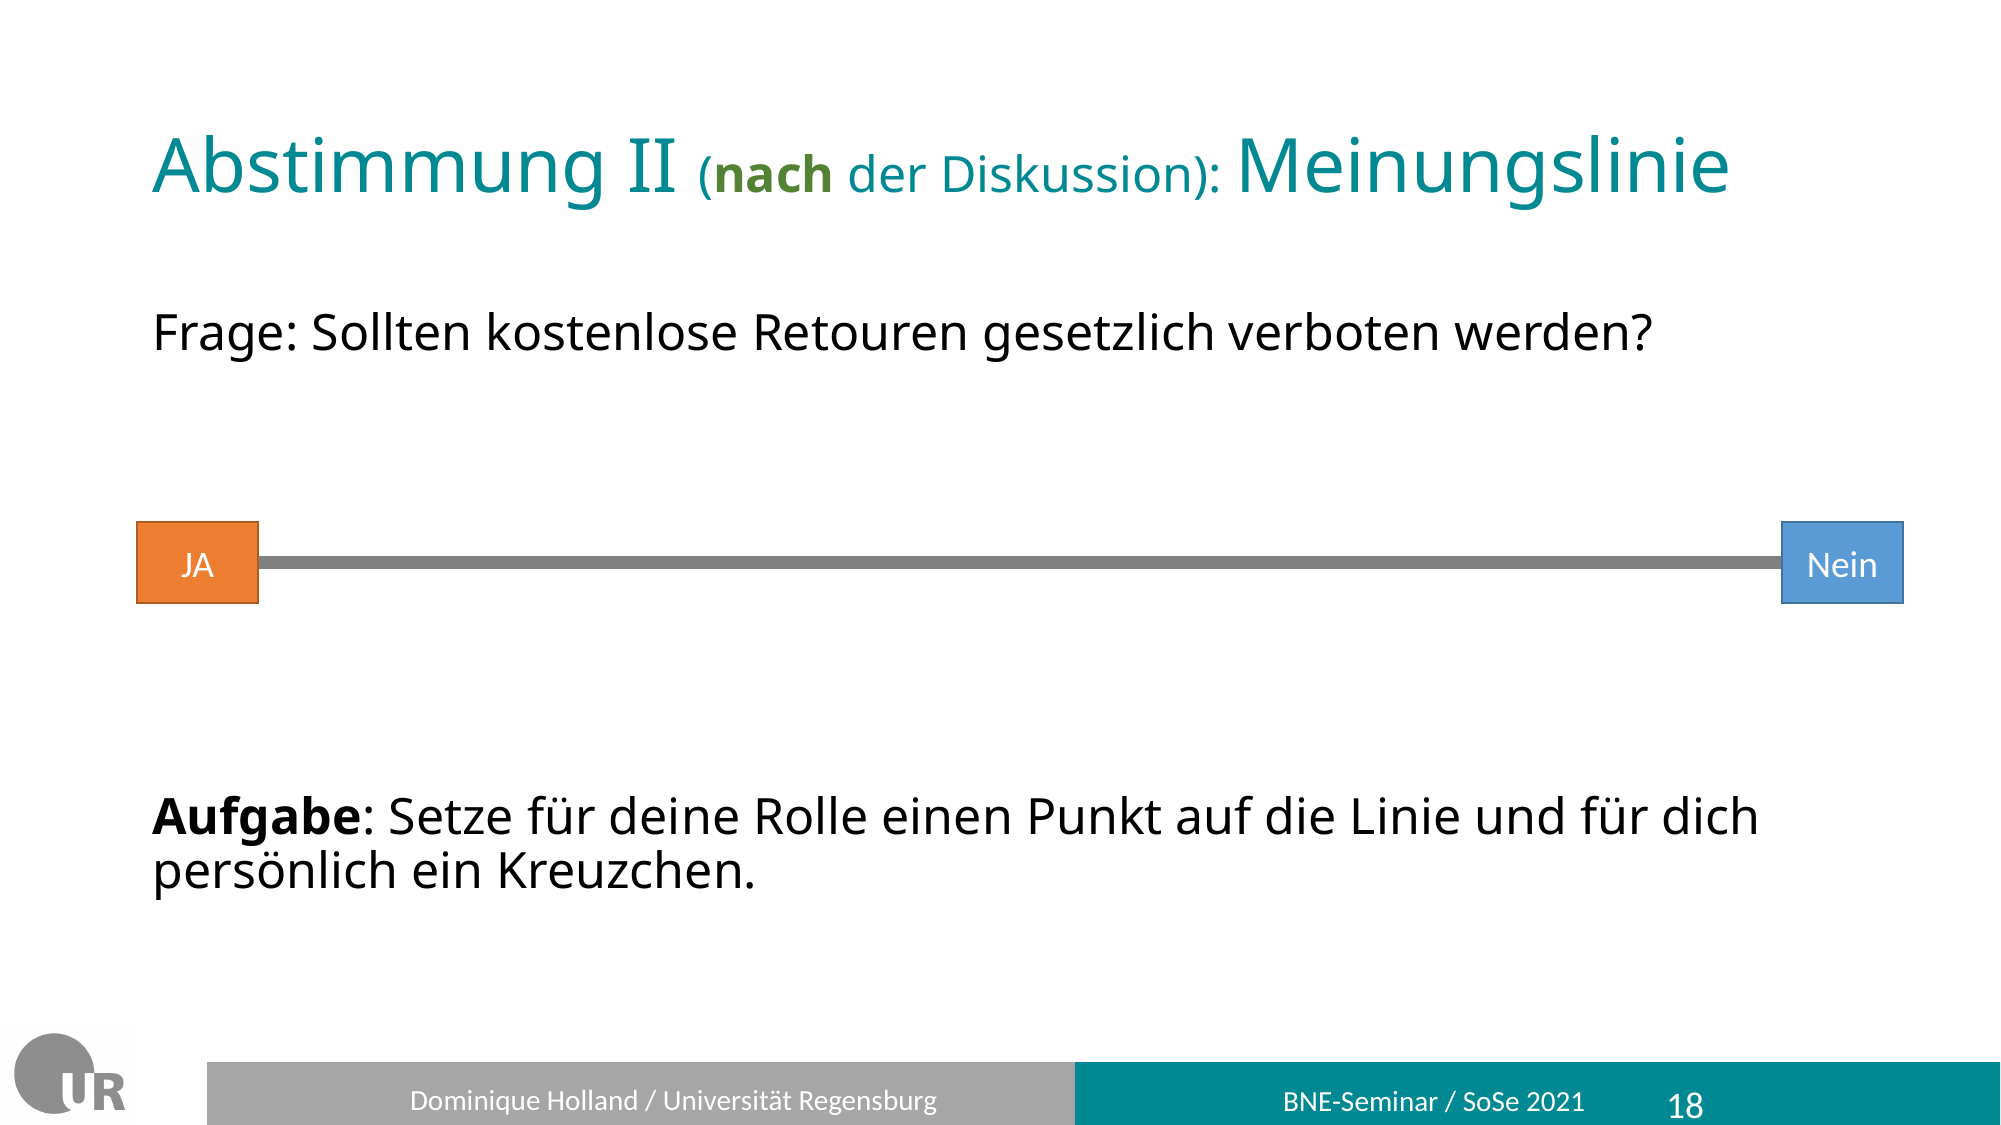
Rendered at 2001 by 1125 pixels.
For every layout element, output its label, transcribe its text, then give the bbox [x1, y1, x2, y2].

title Abstimmung II (nach der Diskussion): Meinungslinie [137, 59, 1863, 278]
list Frage: Sollten kostenlose Retouren gesetzlich verboten werden? Aufgabe: Setze für deine Rolle einen Punkt auf die Linie und für dich persönlich ein Kreuzchen. [137, 569, 1863, 1014]
text_box JA [136, 521, 259, 604]
list Frage: Sollten kostenlose Retouren gesetzlich verboten werden? Aufgabe: Setze für deine Rolle einen Punkt auf die Linie und für dich persönlich ein Kreuzchen. [137, 299, 1863, 556]
text_box Nein [1781, 521, 1904, 604]
picture [2, 1026, 138, 1125]
